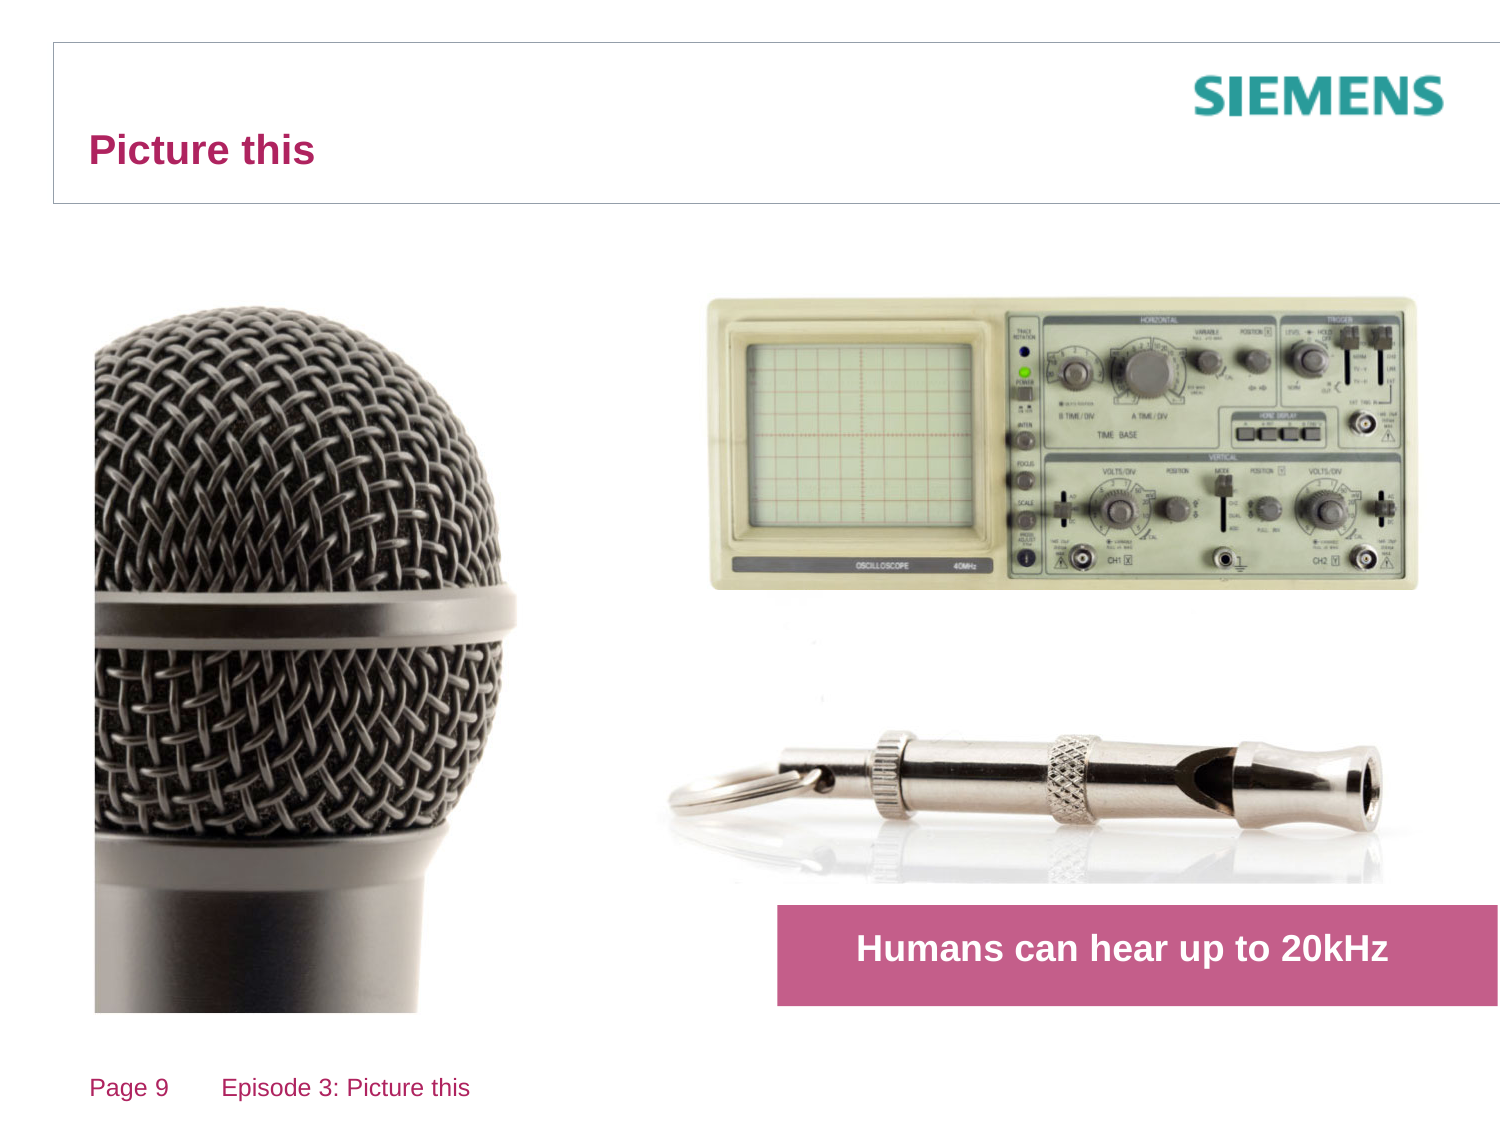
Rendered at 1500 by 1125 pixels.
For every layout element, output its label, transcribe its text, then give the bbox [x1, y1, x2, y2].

slide_number Page 9 [74, 1064, 206, 1110]
picture [655, 229, 1448, 885]
text_box Humans can hear up to 20kHz [856, 919, 1436, 1015]
picture [52, 42, 1500, 204]
text_box [777, 905, 1498, 1007]
text_box Episode 3: Picture this [206, 1064, 801, 1125]
picture [93, 236, 595, 1015]
